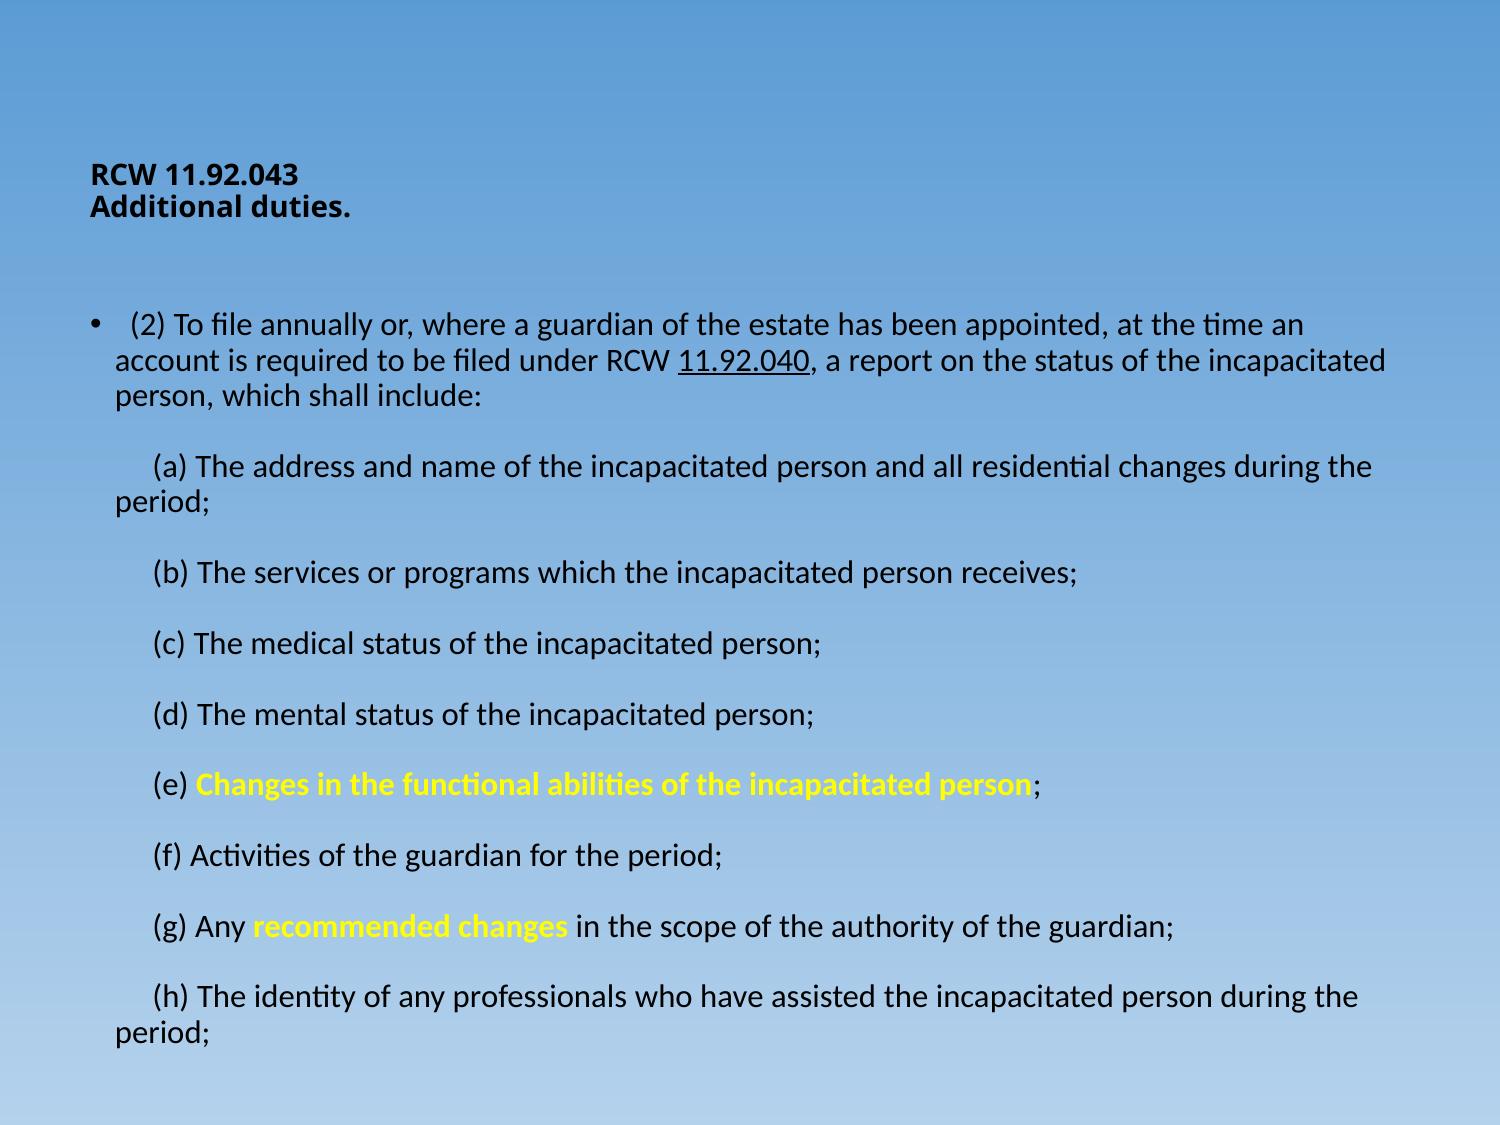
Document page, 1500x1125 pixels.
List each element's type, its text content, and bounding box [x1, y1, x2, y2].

list (2) To file annually or, where a guardian of the estate has been appointed, at the time an account is required to be filed under RCW 11.92.040, a report on the status of the incapacitated person, which shall include: (a) The address and name of the incapacitated person and all residential changes during the period; (b) The services or programs which the incapacitated person receives; (c) The medical status of the incapacitated person; (d) The mental status of the incapacitated person; (e) Changes in the functional abilities of the incapacitated person; (f) Activities of the guardian for the period; (g) Any recommended changes in the scope of the authority of the guardian; (h) The identity of any professionals who have assisted the incapacitated person during the period; [75, 299, 1425, 1100]
title RCW 11.92.043 Additional duties. [75, 87, 1425, 299]
